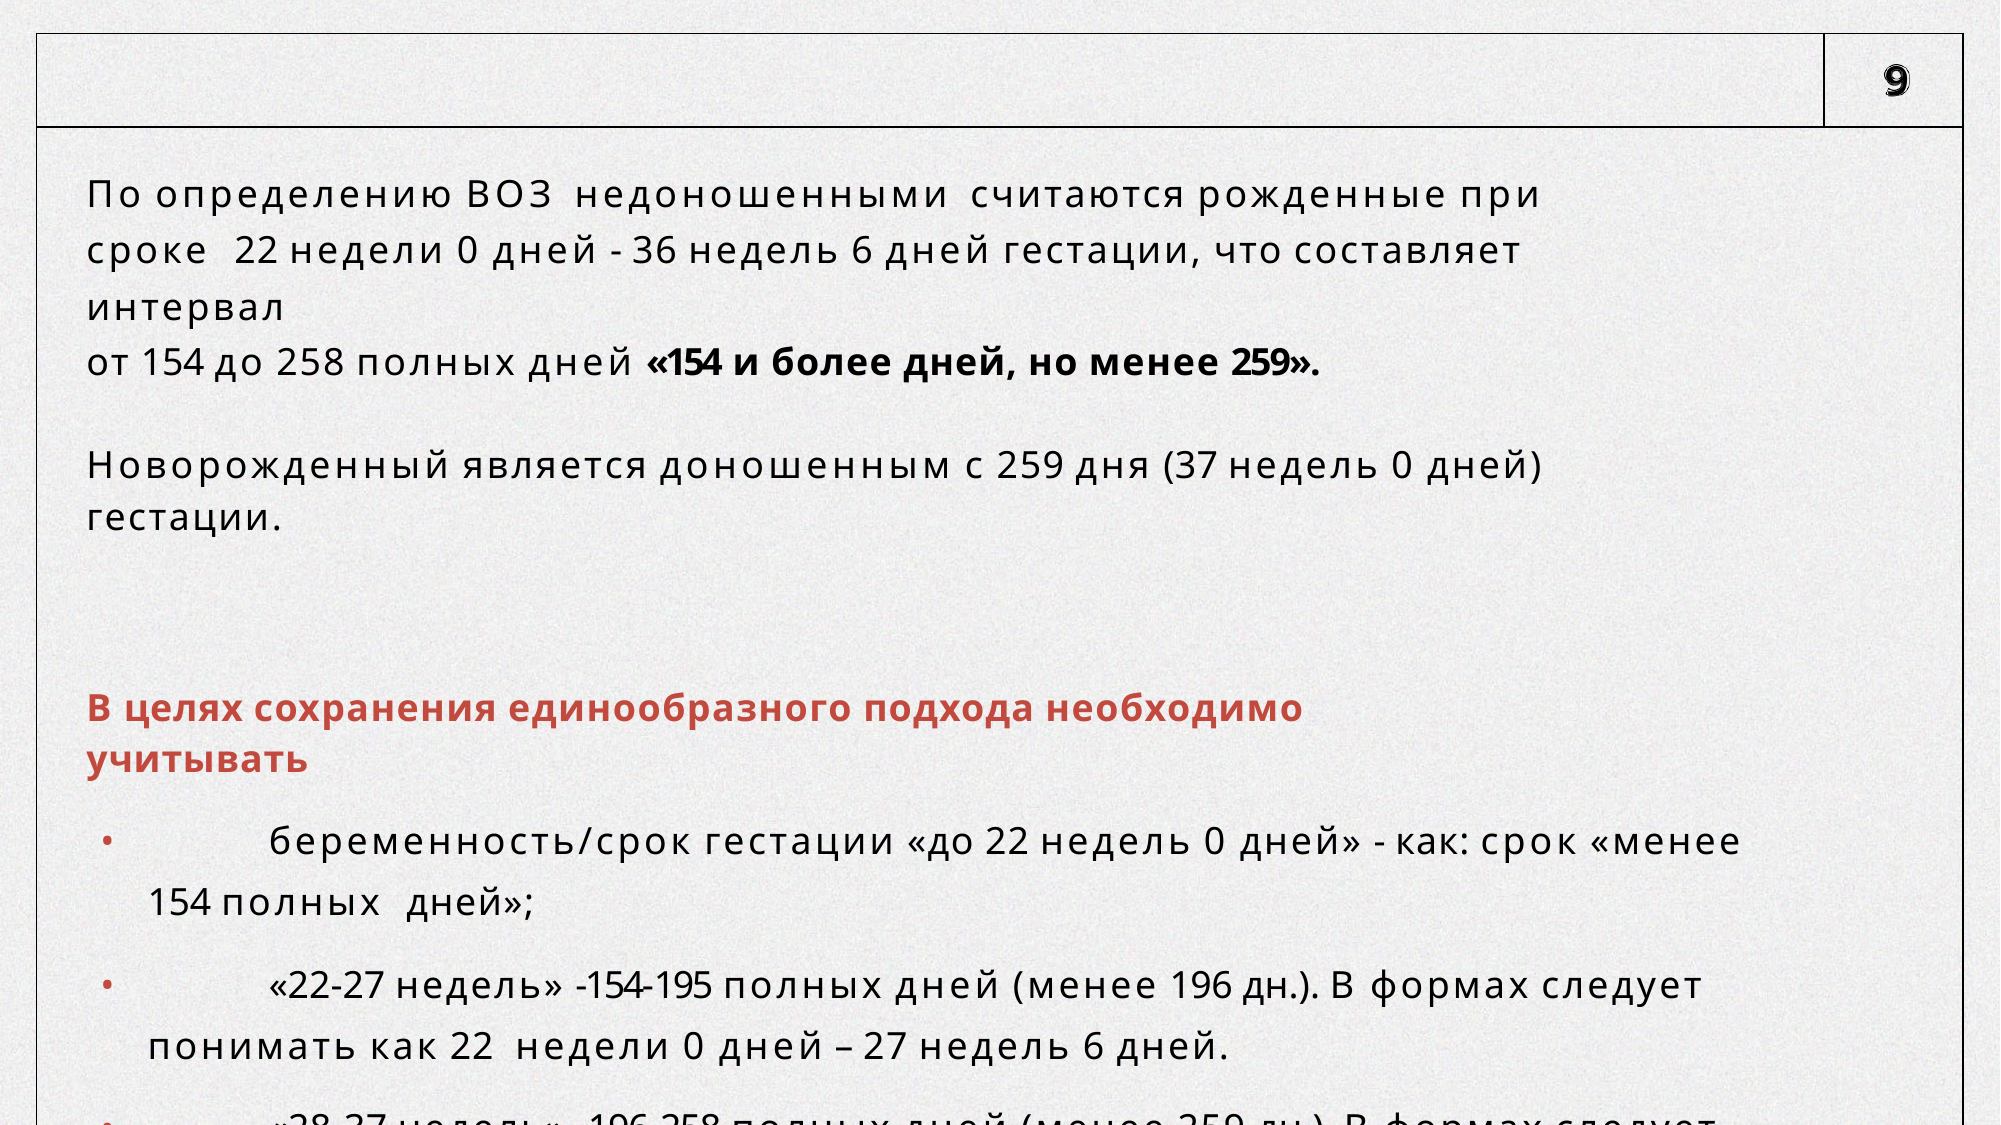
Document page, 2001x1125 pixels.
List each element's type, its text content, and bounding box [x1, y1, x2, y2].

table_cell По определению ВОЗ недоношенными считаются рожденные при сроке 22 недели 0 дней - 36 недель 6 дней гестации, что составляет интервал от 154 до 258 полных дней «154 и более дней, но менее 259». Новорожденный является доношенным с 259 дня (37 недель 0 дней) гестации. В целях сохранения единообразного подхода необходимо учитывать беременность/срок гестации «до 22 недель 0 дней» - как: срок «менее 154 полных дней»; «22-27 недель» -154-195 полных дней (менее 196 дн.). В формах следует понимать как 22 недели 0 дней – 27 недель 6 дней. «28-37 недель» -196-258 полных дней (менее 259 дн.). В формах следует понимать как 28 недель 0 дней – 36 недель 6 дней. [37, 128, 1962, 1125]
table_header 9 [1825, 34, 1962, 126]
picture [1884, 63, 1911, 96]
table_header [37, 34, 1823, 126]
picture [0, 0, 2000, 1125]
